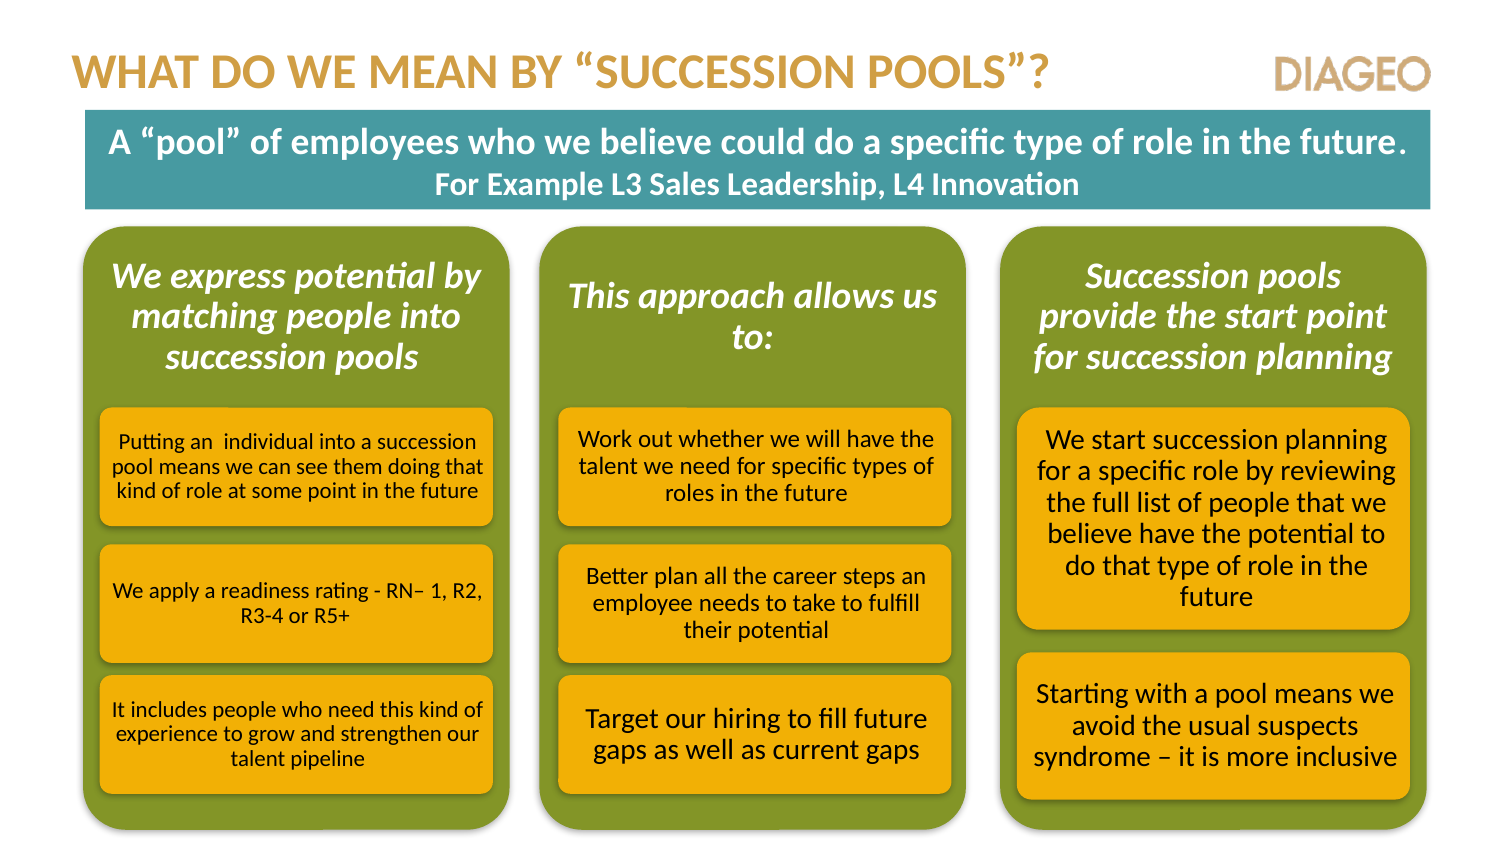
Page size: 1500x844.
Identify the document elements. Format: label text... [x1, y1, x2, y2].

title What do we mean by “succession pools”? [56, 19, 1407, 118]
picture [1407, 56, 1487, 99]
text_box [82, 226, 1428, 830]
text_box A “pool” of employees who we believe could do a specific type of role in the future. For Example L3 Sales Leadership, L4 Innovation [85, 109, 1431, 210]
